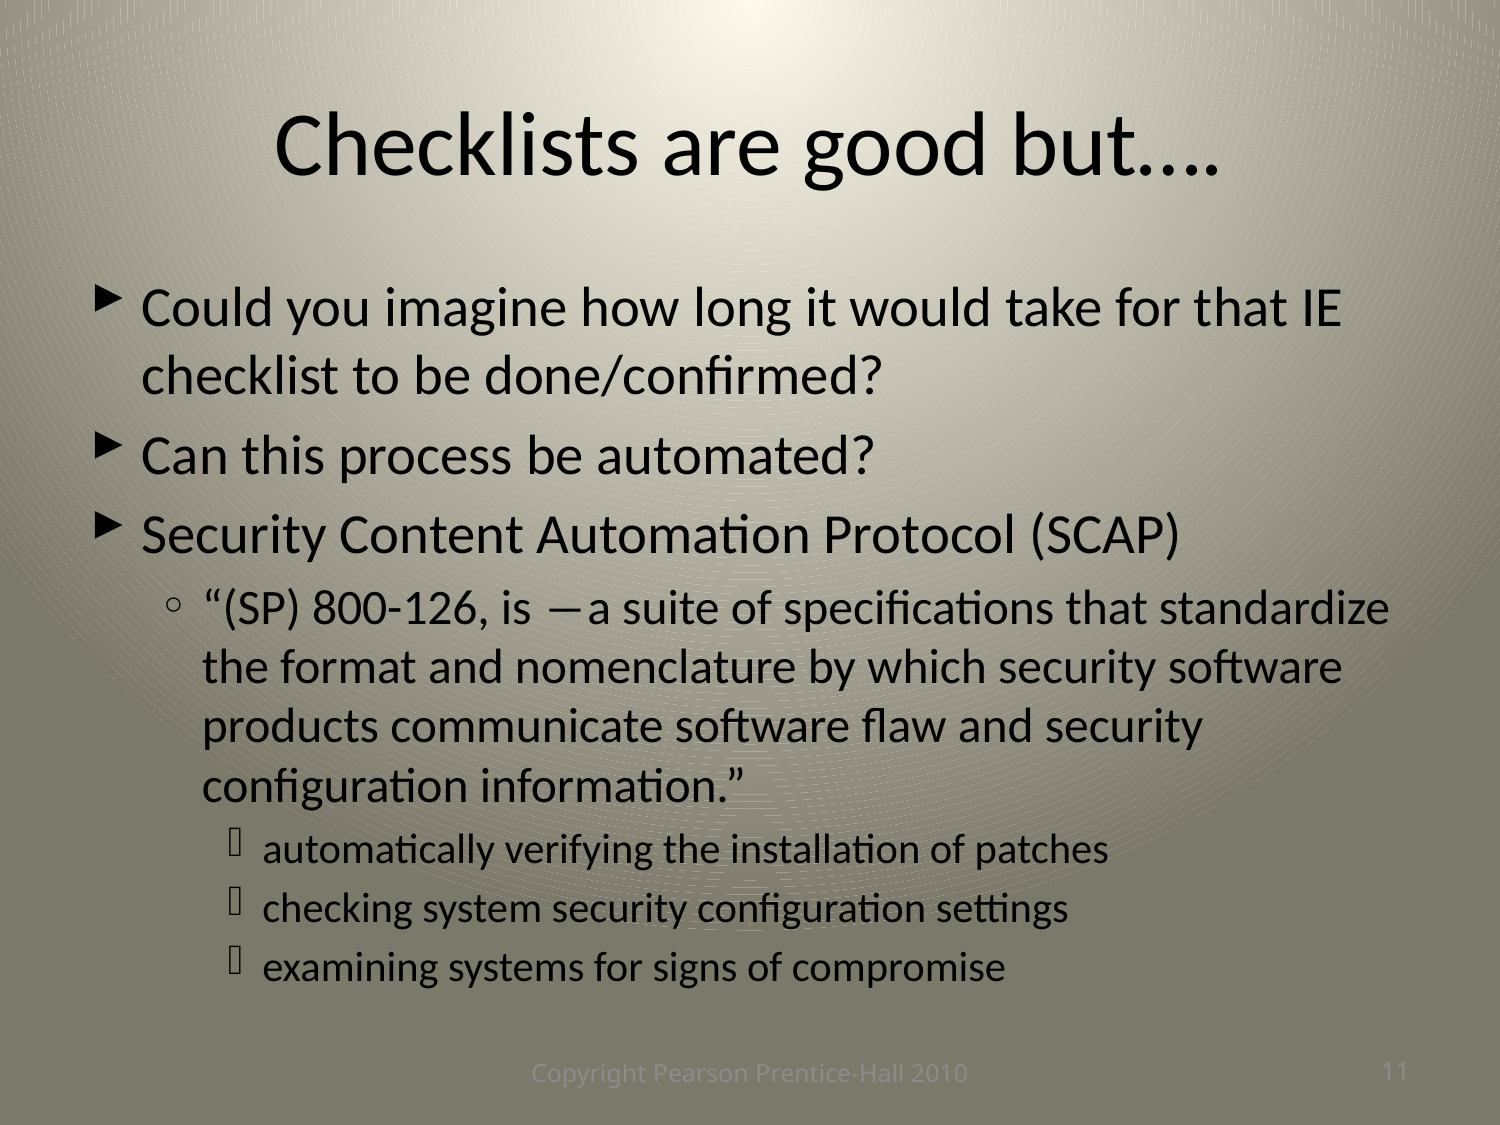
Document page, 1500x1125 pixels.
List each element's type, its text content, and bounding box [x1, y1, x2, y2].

footer Copyright Pearson Prentice-Hall 2010 [512, 1042, 988, 1103]
list Could you imagine how long it would take for that IE checklist to be done/confirmed? Can this process be automated? Security Content Automation Protocol (SCAP) “(SP) 800-126, is ―a suite of specifications that standardize the format and nomenclature by which security software products communicate software flaw and security configuration information.” automatically verifying the installation of patches checking system security configuration settings examining systems for signs of compromise [75, 262, 1425, 1005]
title Checklists are good but…. [75, 45, 1425, 233]
slide_number 11 [1074, 1042, 1425, 1103]
